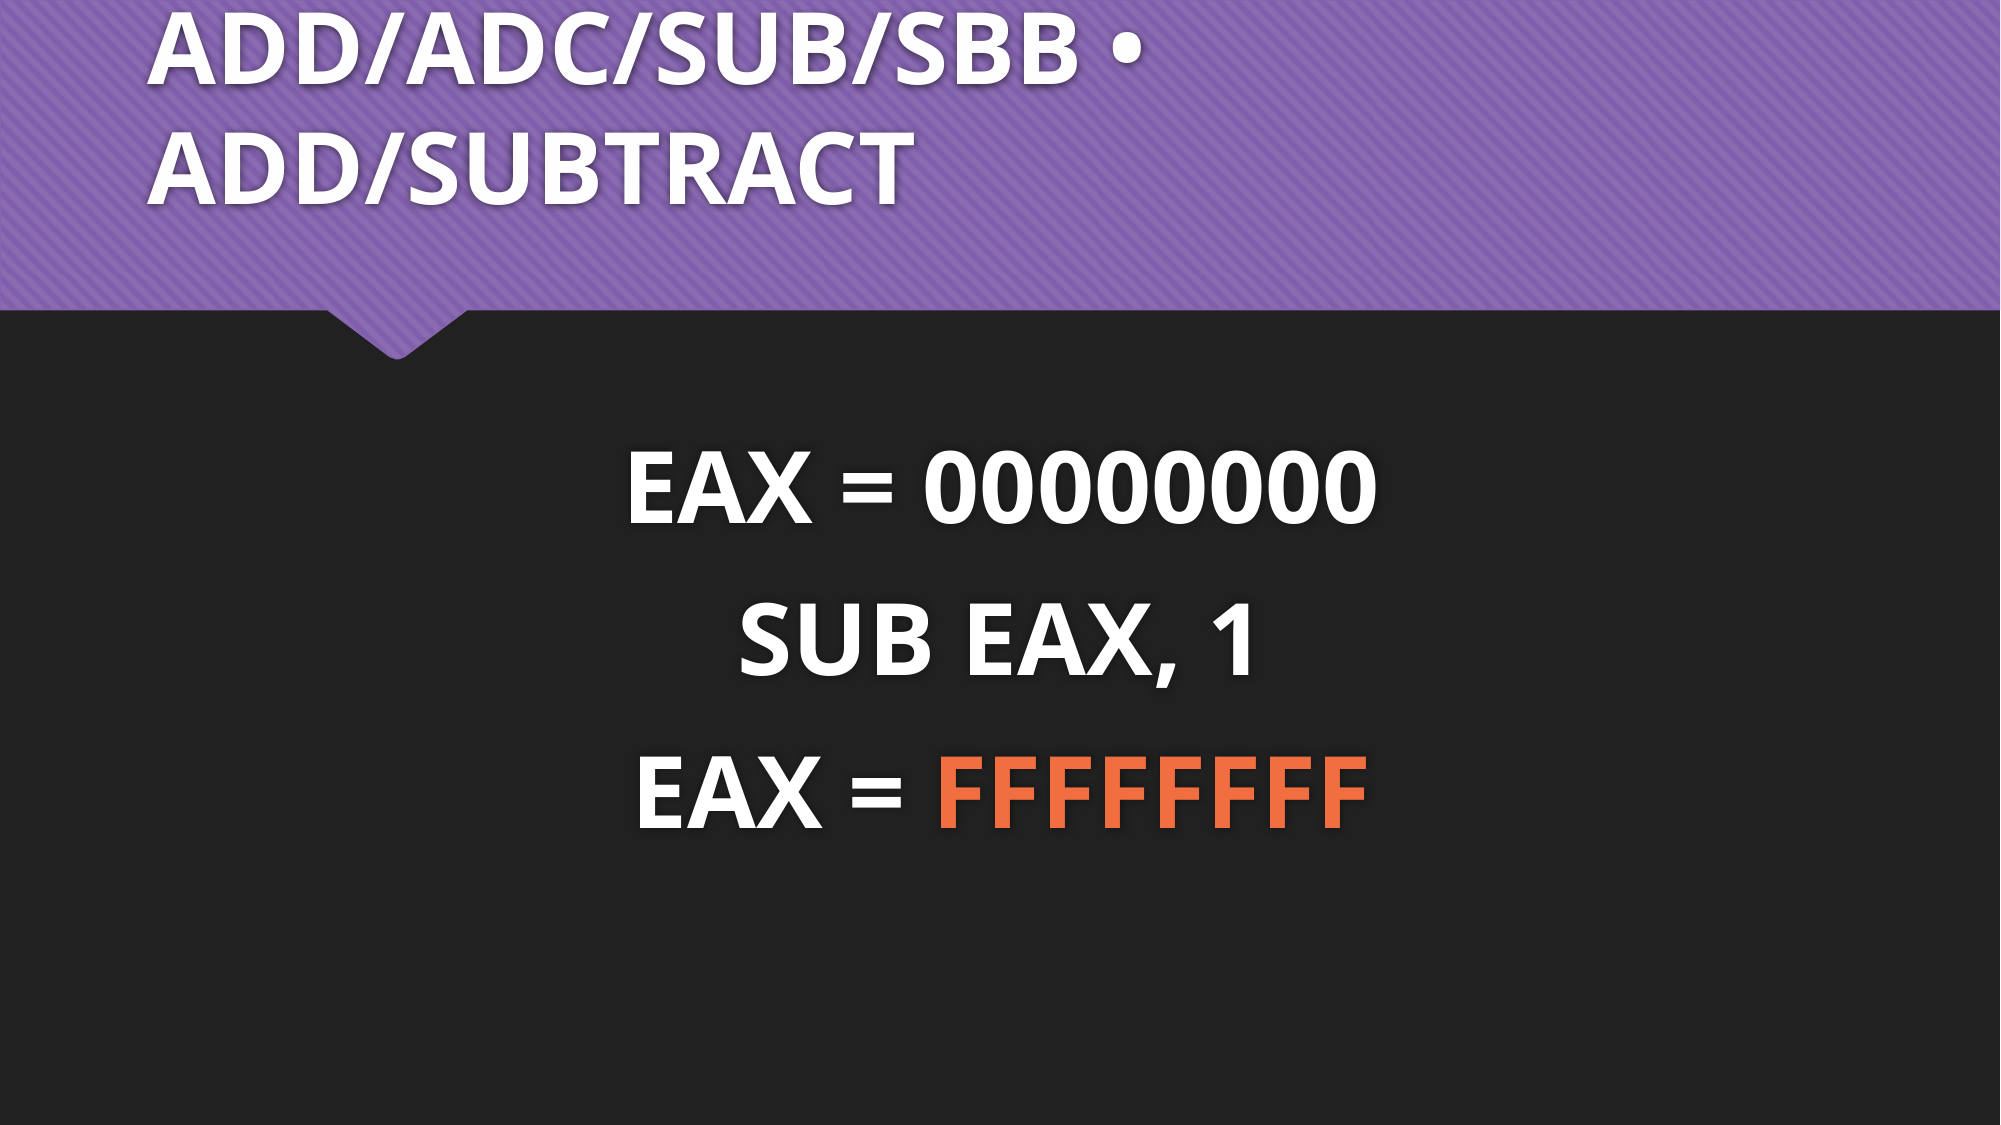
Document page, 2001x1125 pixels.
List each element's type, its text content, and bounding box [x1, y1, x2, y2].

title ADD/ADC/SUB/SBB • ADD/SUBTRACT [132, 73, 1868, 233]
list EAX = 00000000 SUB EAX, 1 EAX = FFFFFFFF [84, 364, 1919, 1060]
